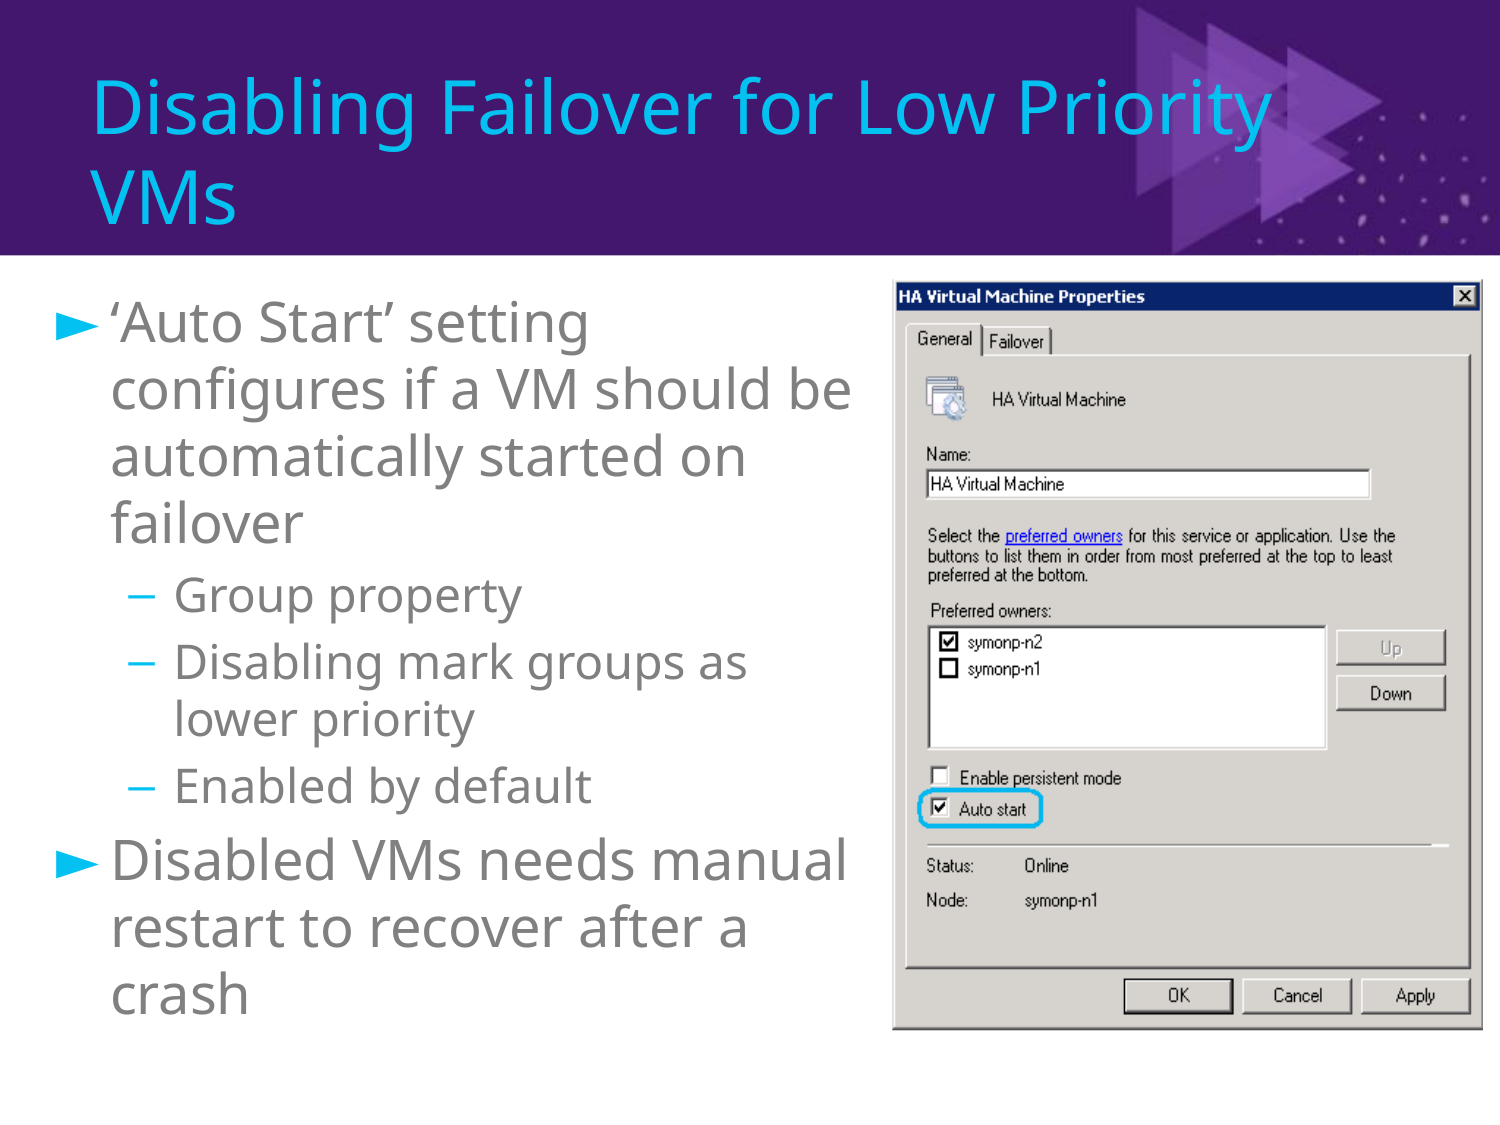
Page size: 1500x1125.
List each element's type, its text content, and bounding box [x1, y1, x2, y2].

title Disabling Failover for Low Priority VMs [75, 56, 1425, 244]
picture [891, 278, 1483, 1033]
list ‘Auto Start’ setting configures if a VM should be automatically started on failover Group property Disabling mark groups as lower priority Enabled by default Disabled VMs needs manual restart to recover after a crash [41, 278, 880, 1071]
picture [0, 0, 1500, 255]
